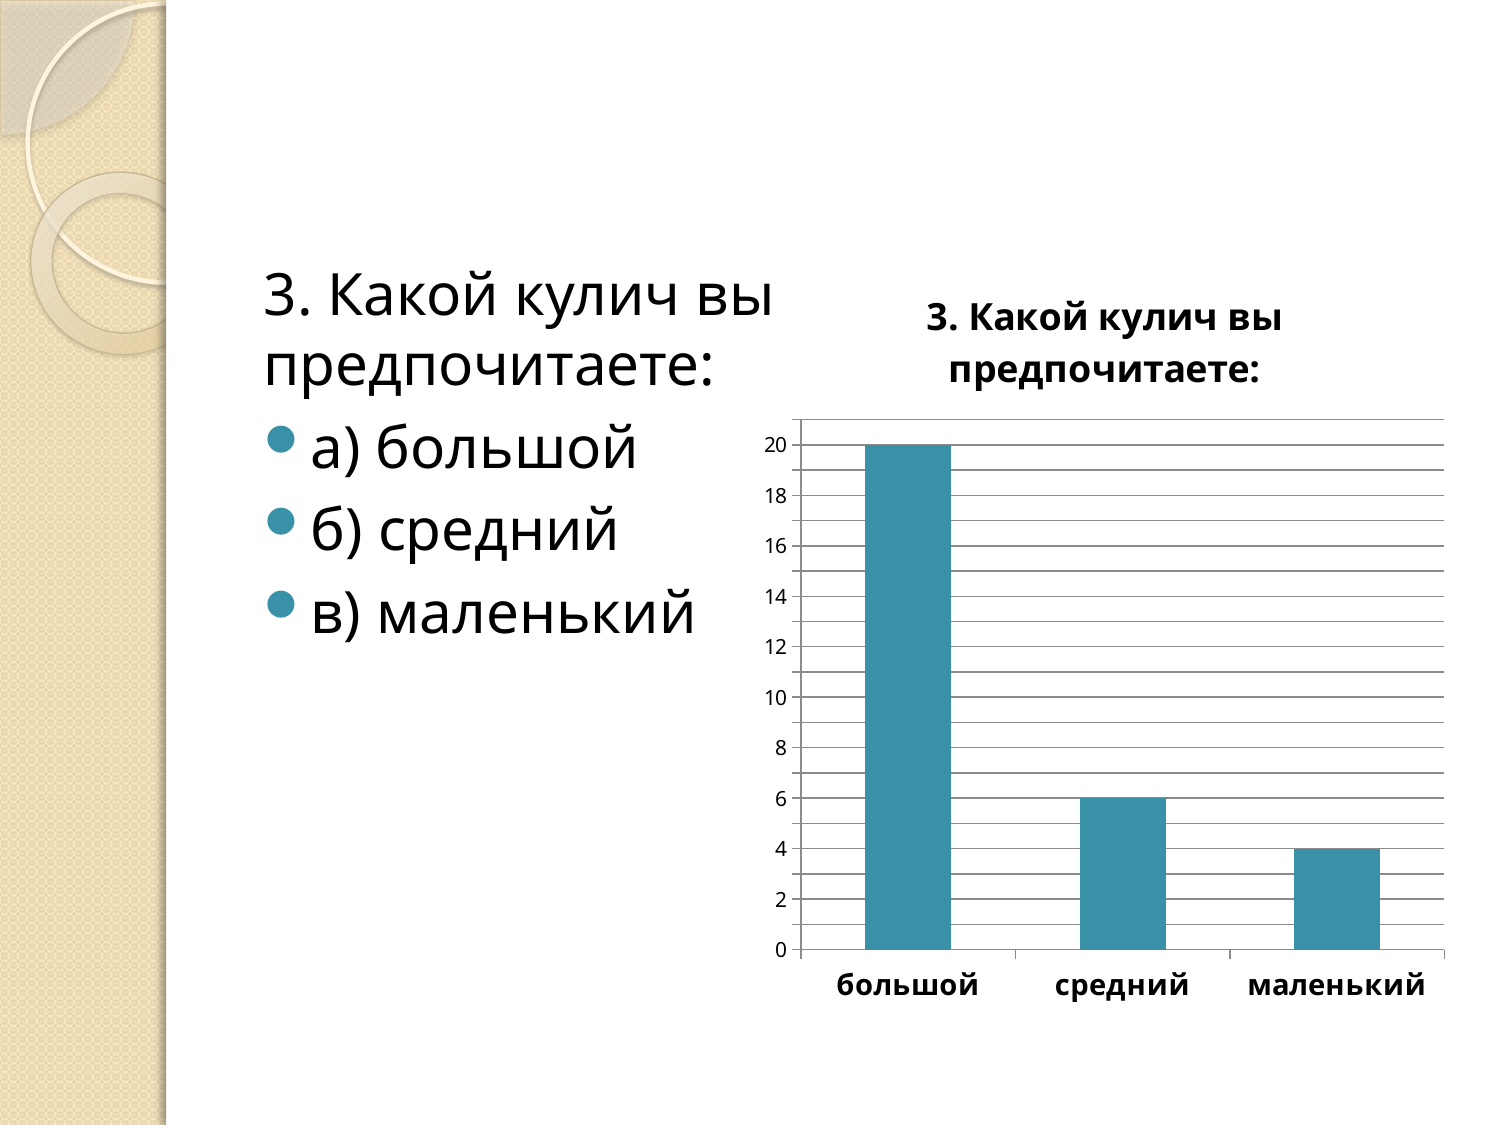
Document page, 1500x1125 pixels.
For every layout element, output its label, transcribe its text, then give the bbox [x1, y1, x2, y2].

list 3. Какой кулич вы предпочитаете: а) большой б) средний в) маленький [235, 249, 836, 1015]
chart [749, 255, 1459, 1021]
